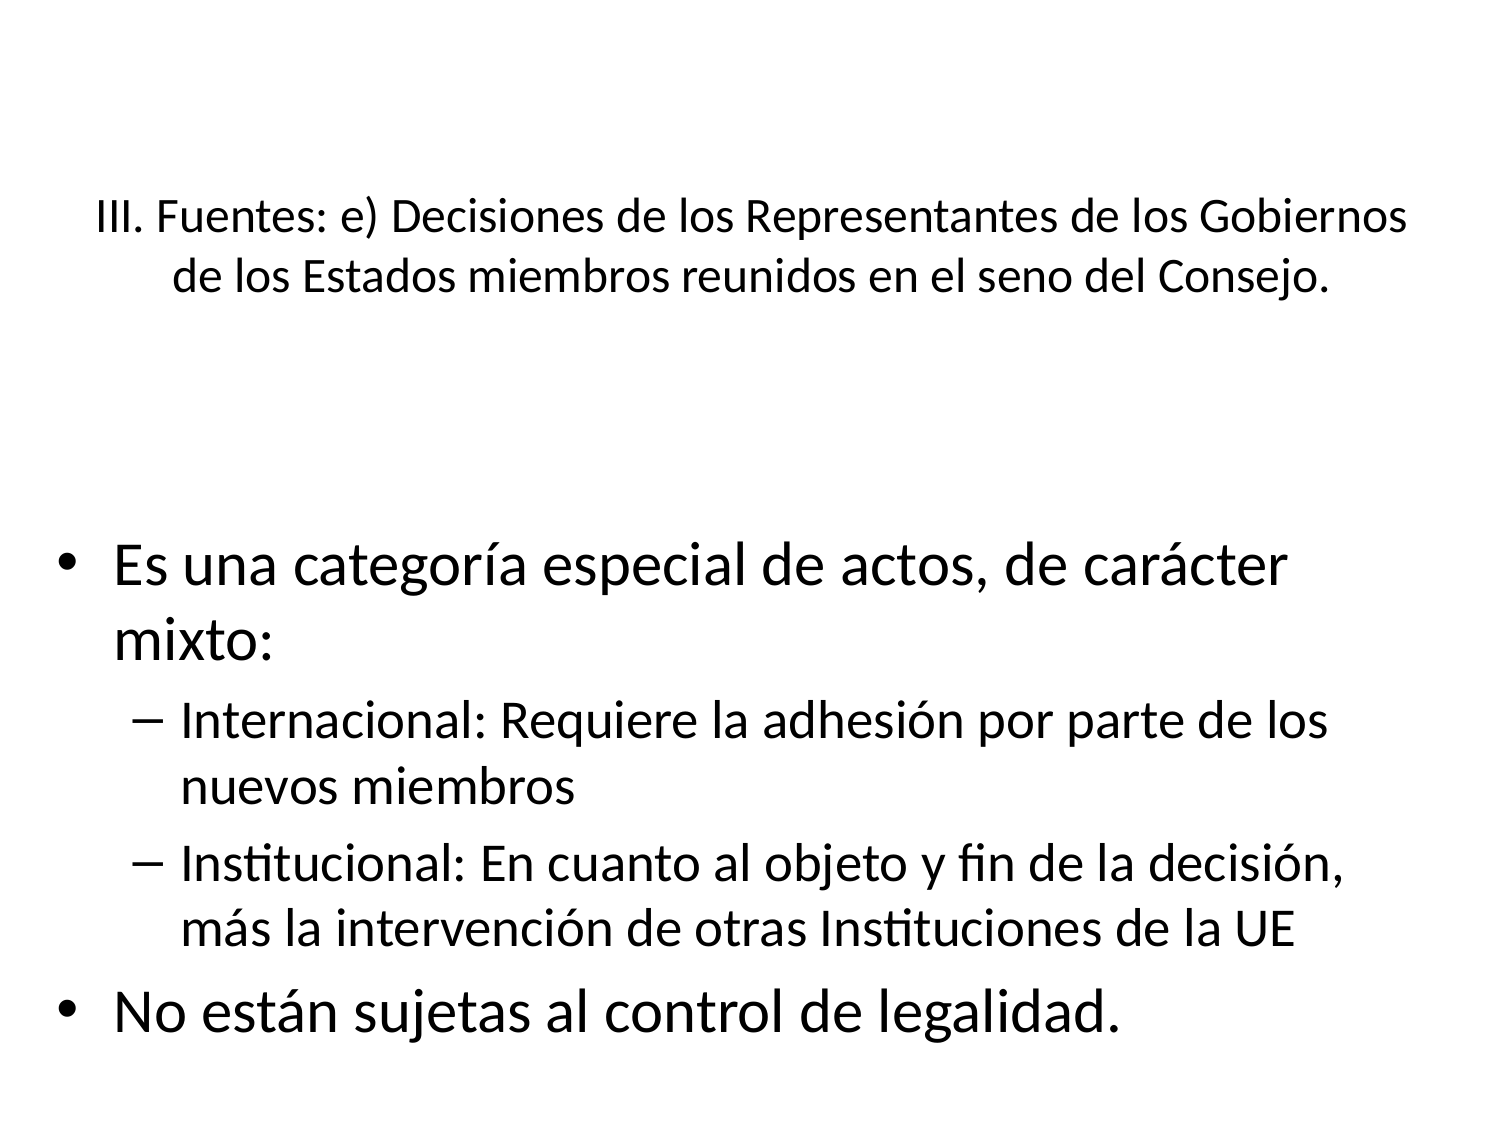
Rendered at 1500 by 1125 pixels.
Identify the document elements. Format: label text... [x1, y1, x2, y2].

title III. Fuentes: e) Decisiones de los Representantes de los Gobiernos de los Estados miembros reunidos en el seno del Consejo. [76, 149, 1427, 337]
list Es una categoría especial de actos, de carácter mixto: Internacional: Requiere la adhesión por parte de los nuevos miembros Institucional: En cuanto al objeto y fin de la decisión, más la intervención de otras Instituciones de la UE No están sujetas al control de legalidad. [41, 515, 1425, 1059]
